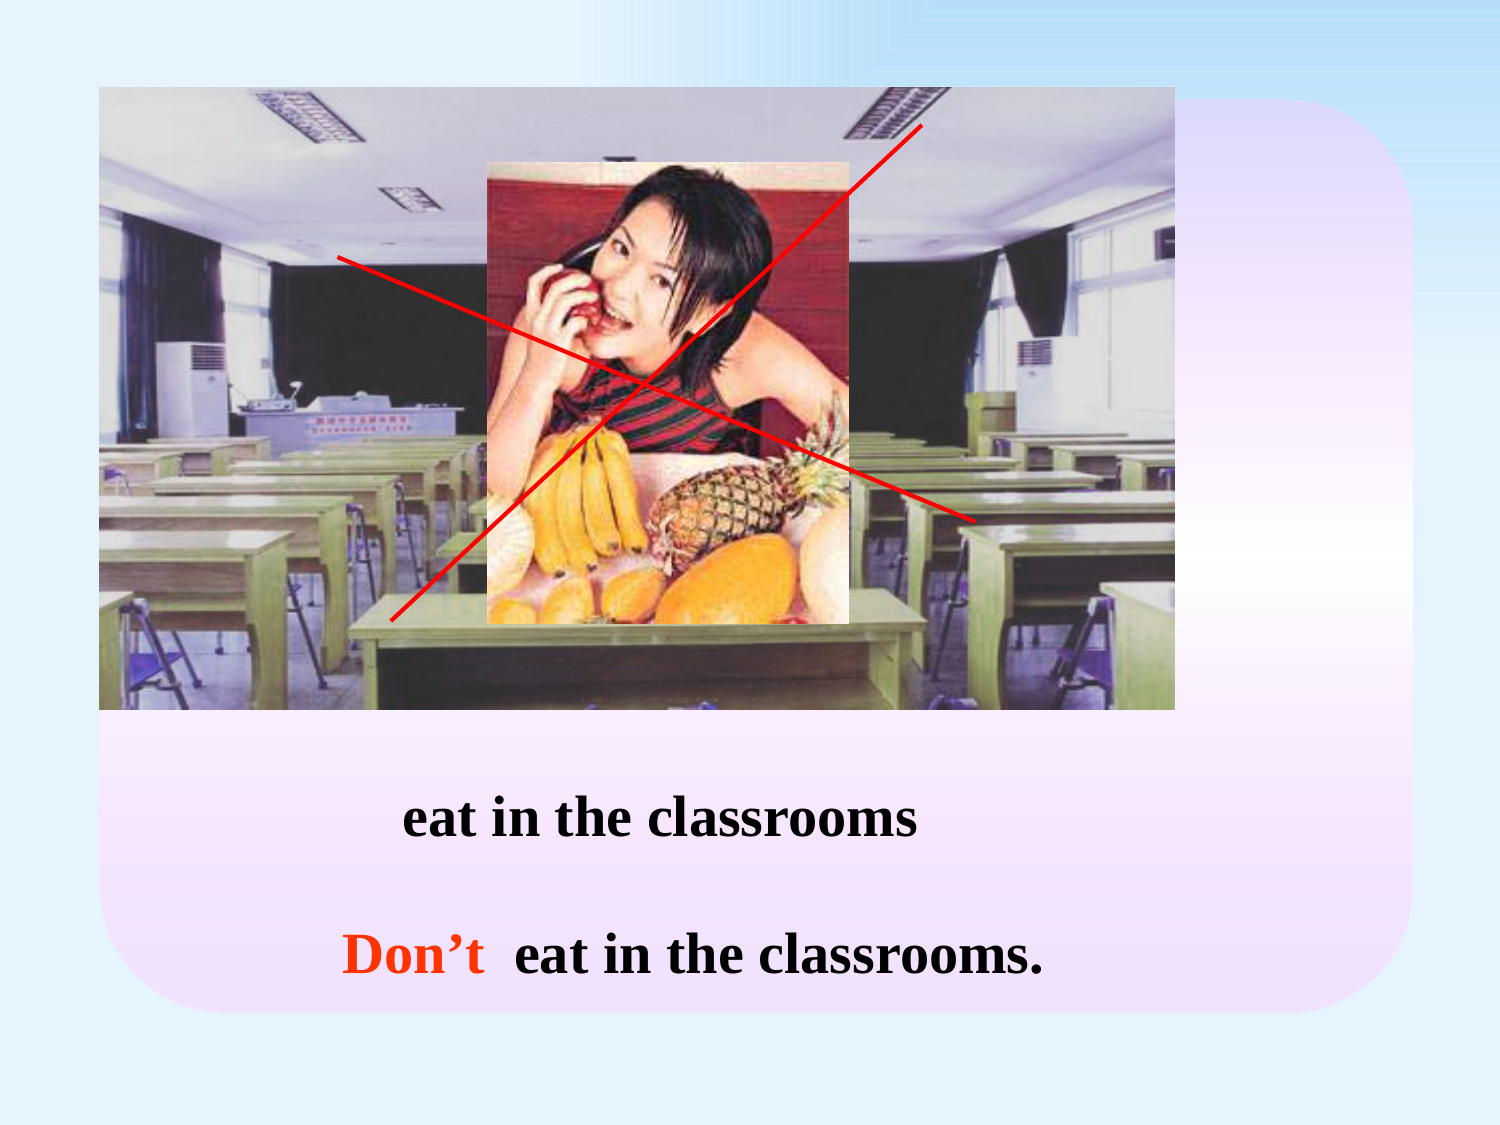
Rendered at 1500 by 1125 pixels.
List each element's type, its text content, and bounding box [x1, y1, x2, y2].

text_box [337, 124, 976, 622]
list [99, 87, 1176, 710]
text_box Don’t eat in the classrooms. [313, 907, 1060, 993]
text_box [99, 99, 1413, 1013]
text_box eat in the classrooms [388, 770, 949, 856]
